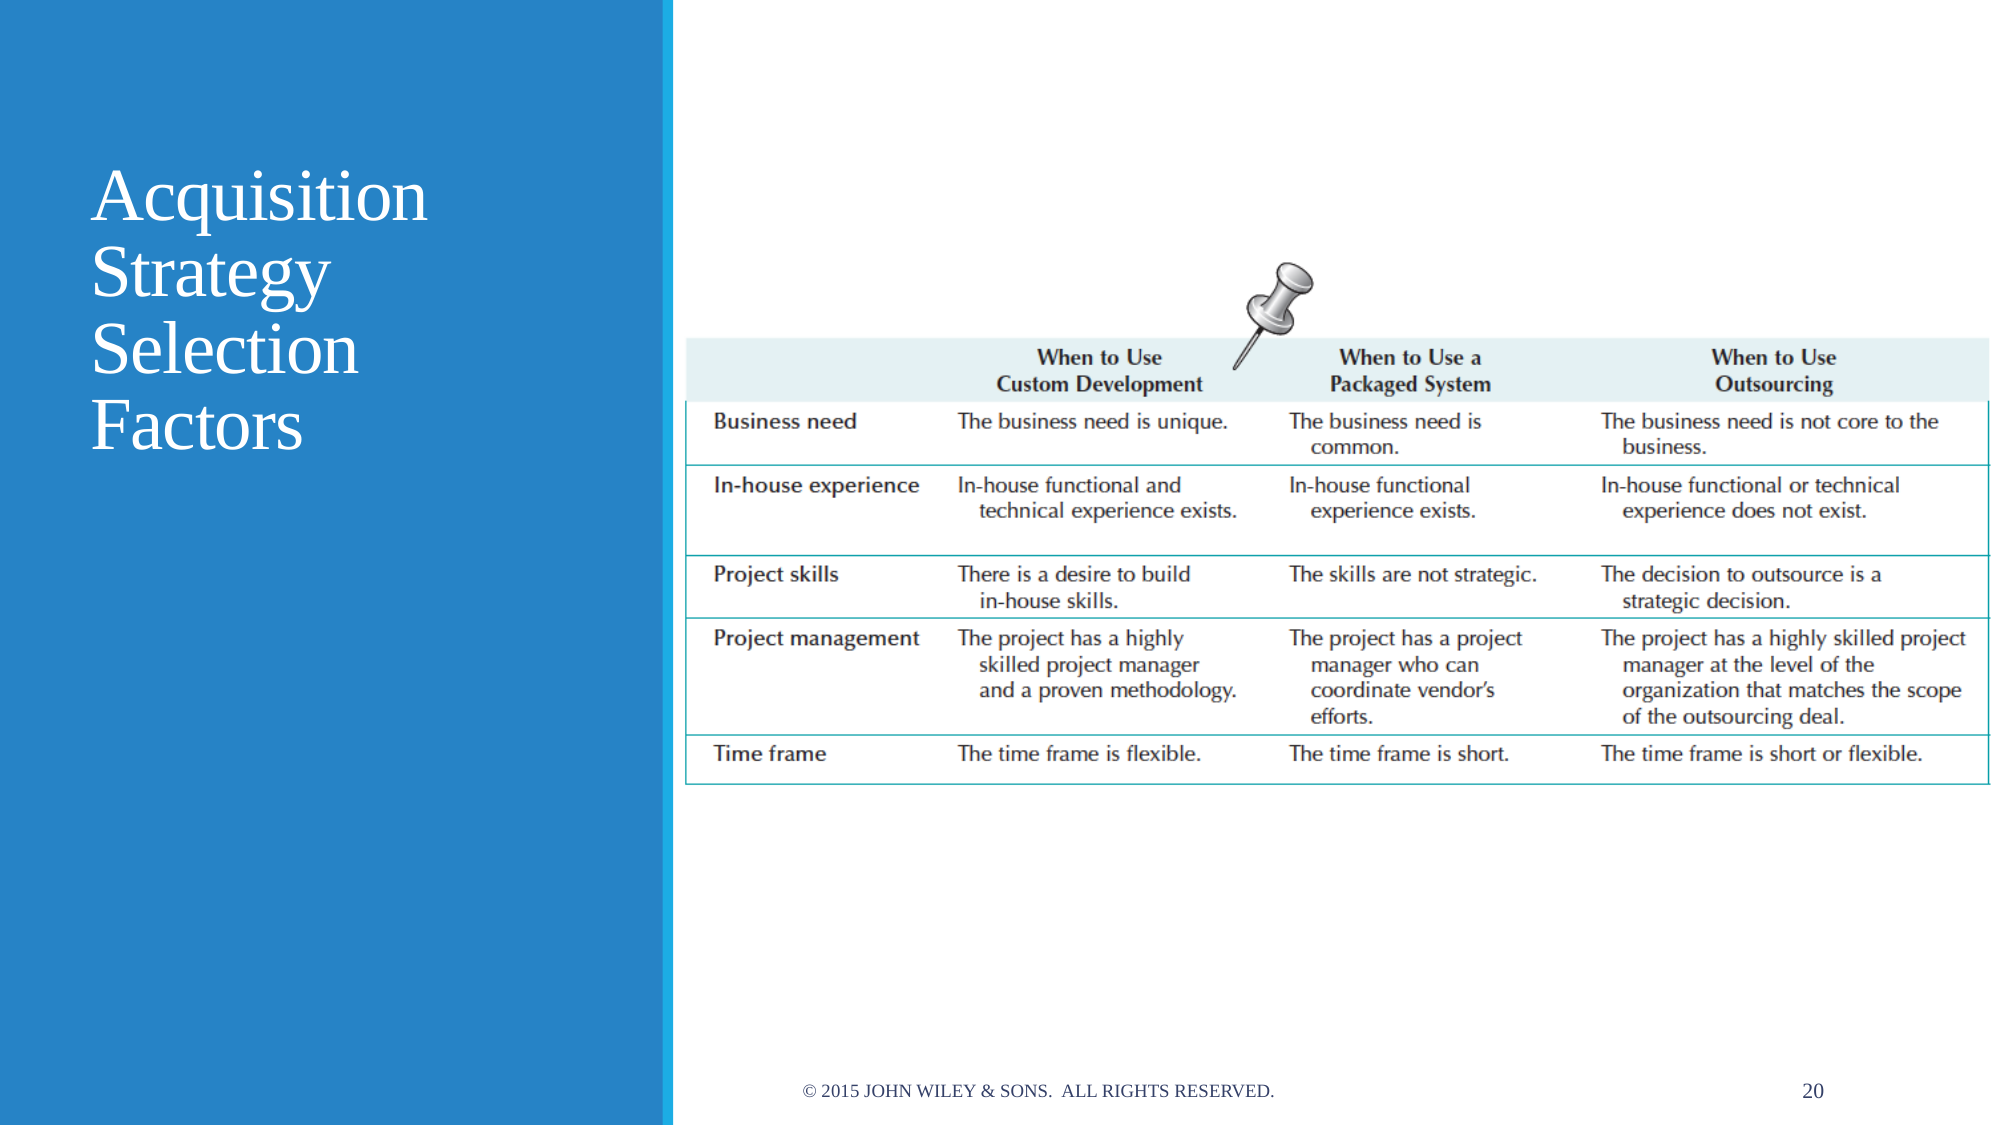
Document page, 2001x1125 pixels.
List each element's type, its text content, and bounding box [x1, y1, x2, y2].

picture [679, 259, 2000, 794]
slide_number 20 [1624, 1059, 1840, 1120]
title Acquisition Strategy Selection Factors [75, 97, 600, 473]
footer © 2015 John Wiley & Sons. All Rights Reserved. [787, 1059, 1550, 1120]
